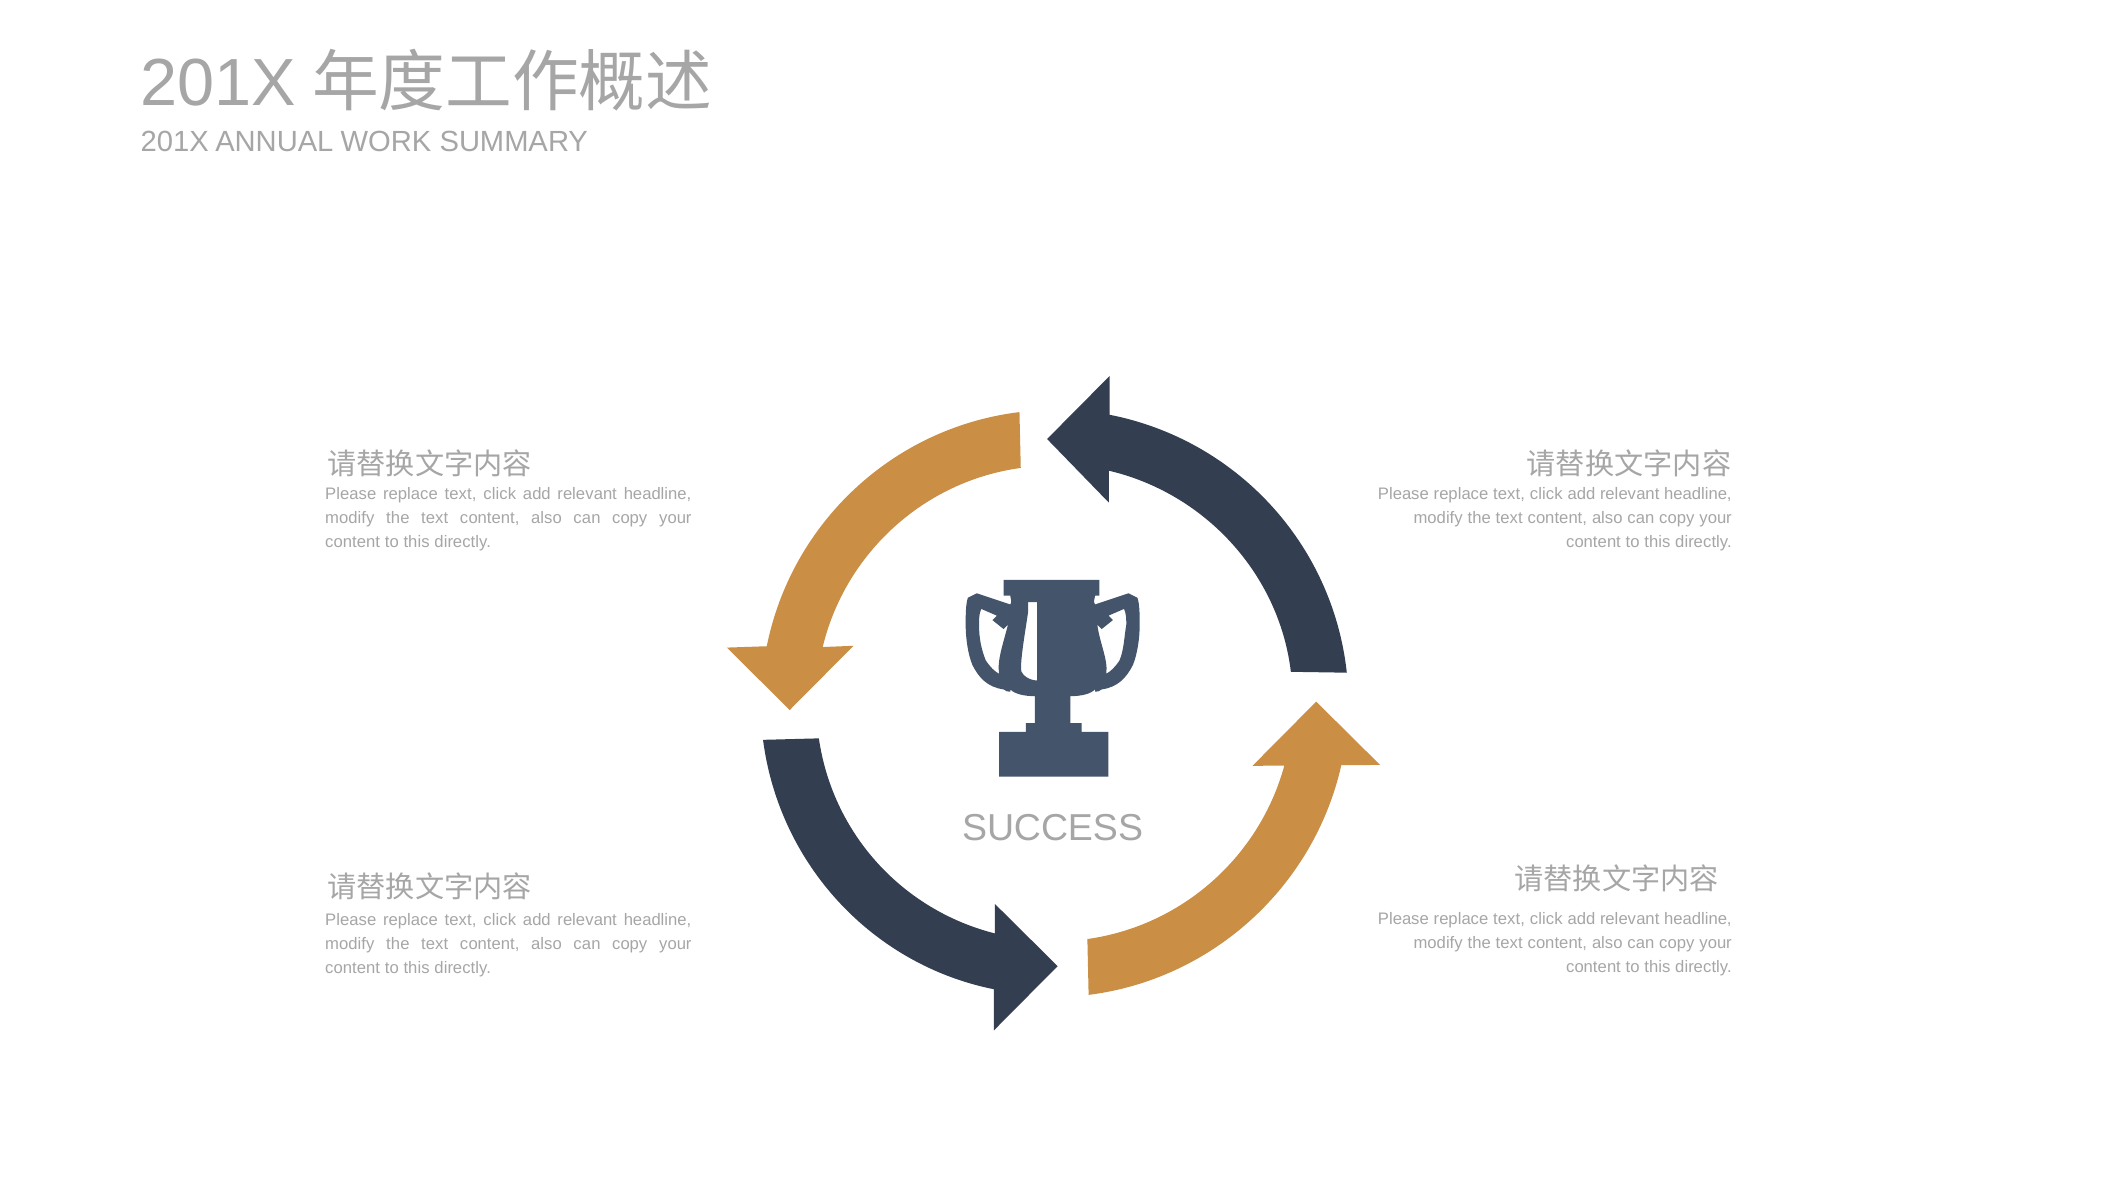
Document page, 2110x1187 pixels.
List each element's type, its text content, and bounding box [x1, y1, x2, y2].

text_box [1361, 431, 1748, 558]
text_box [310, 431, 707, 558]
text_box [1361, 845, 1748, 983]
text_box 201X ANNUAL WORK SUMMARY [140, 122, 602, 158]
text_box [310, 854, 707, 984]
text_box 201X年度工作概述 [140, 38, 789, 119]
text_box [741, 388, 1369, 1017]
